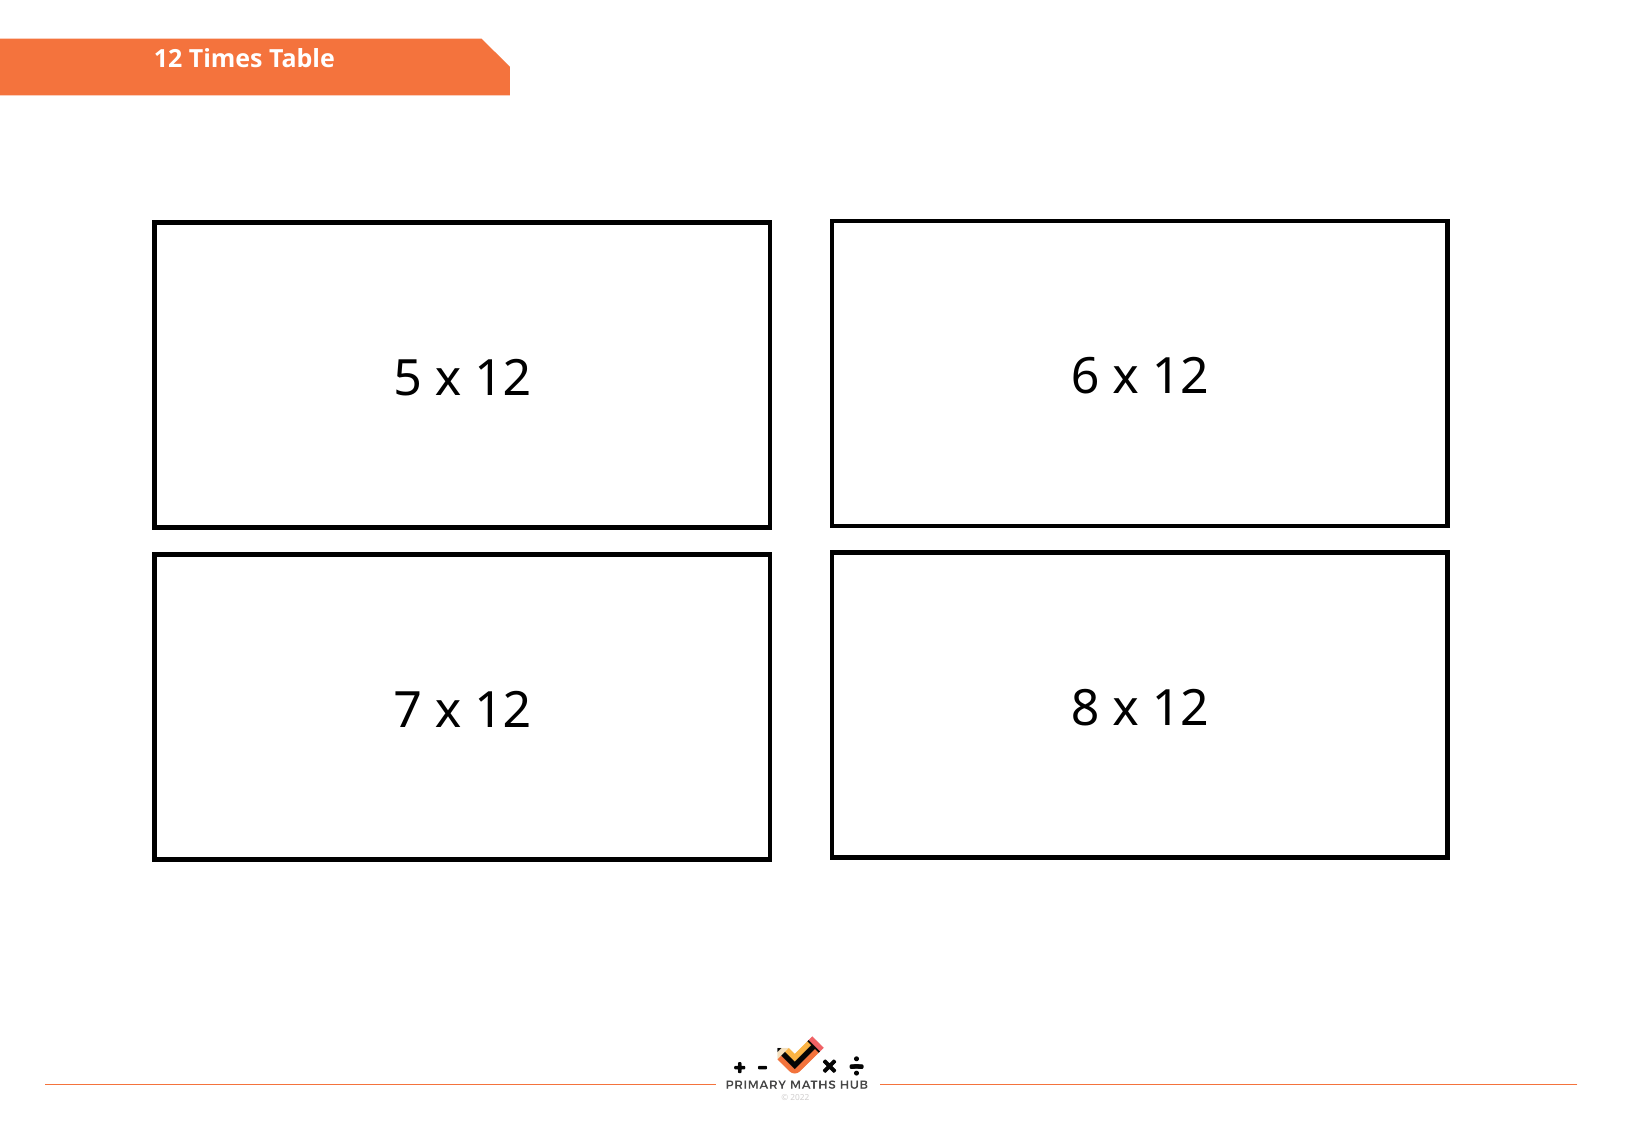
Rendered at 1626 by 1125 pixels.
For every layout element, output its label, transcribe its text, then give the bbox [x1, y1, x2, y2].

text_box 5 x 12 [153, 222, 771, 529]
text_box 12 Times Table [0, 37, 511, 97]
text_box © 2022 [720, 1084, 870, 1110]
text_box 6 x 12 [831, 220, 1449, 527]
text_box 7 x 12 [153, 553, 771, 860]
picture [722, 1034, 872, 1094]
text_box 8 x 12 [831, 552, 1449, 859]
